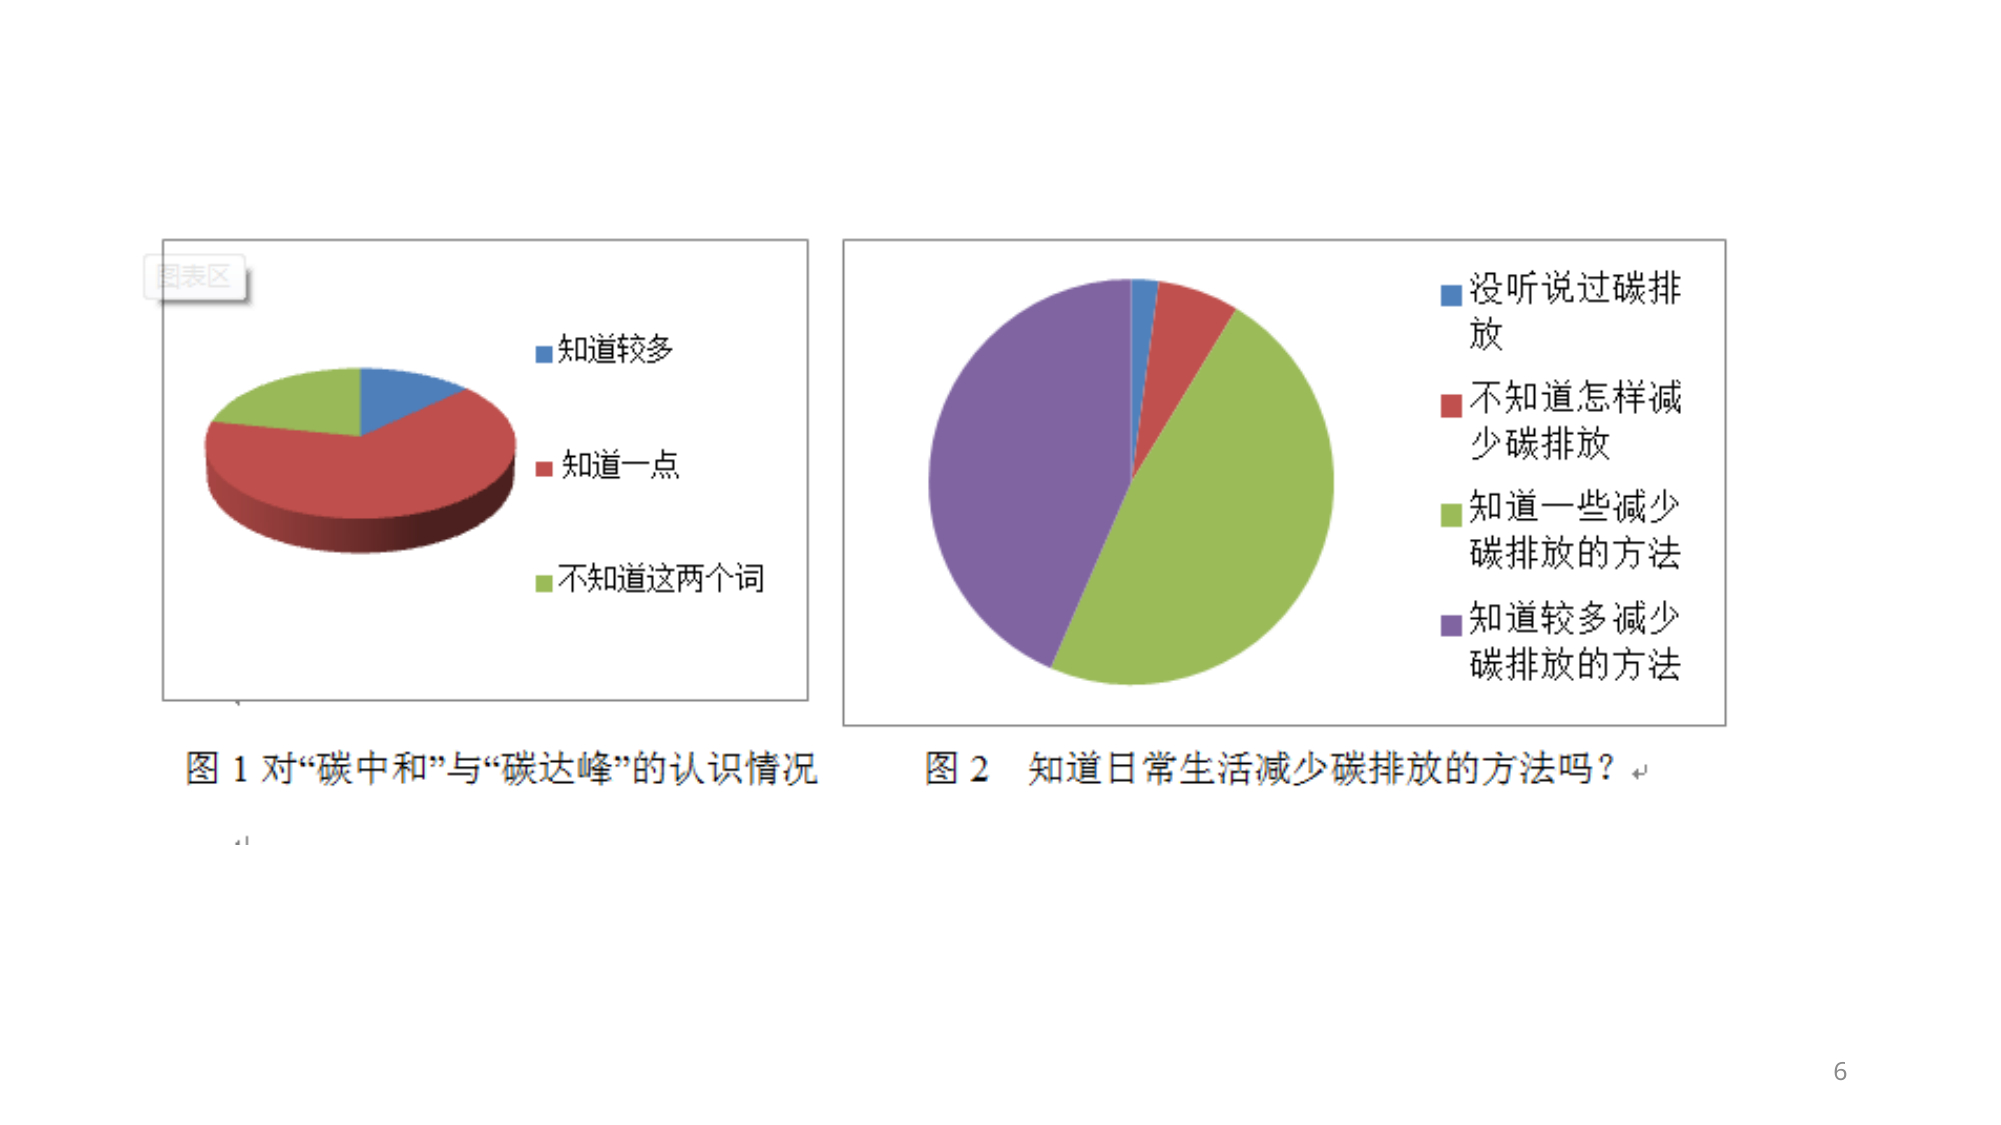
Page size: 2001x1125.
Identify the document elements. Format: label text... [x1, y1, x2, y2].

picture [89, 210, 1786, 845]
slide_number 6 [1412, 1042, 1863, 1103]
